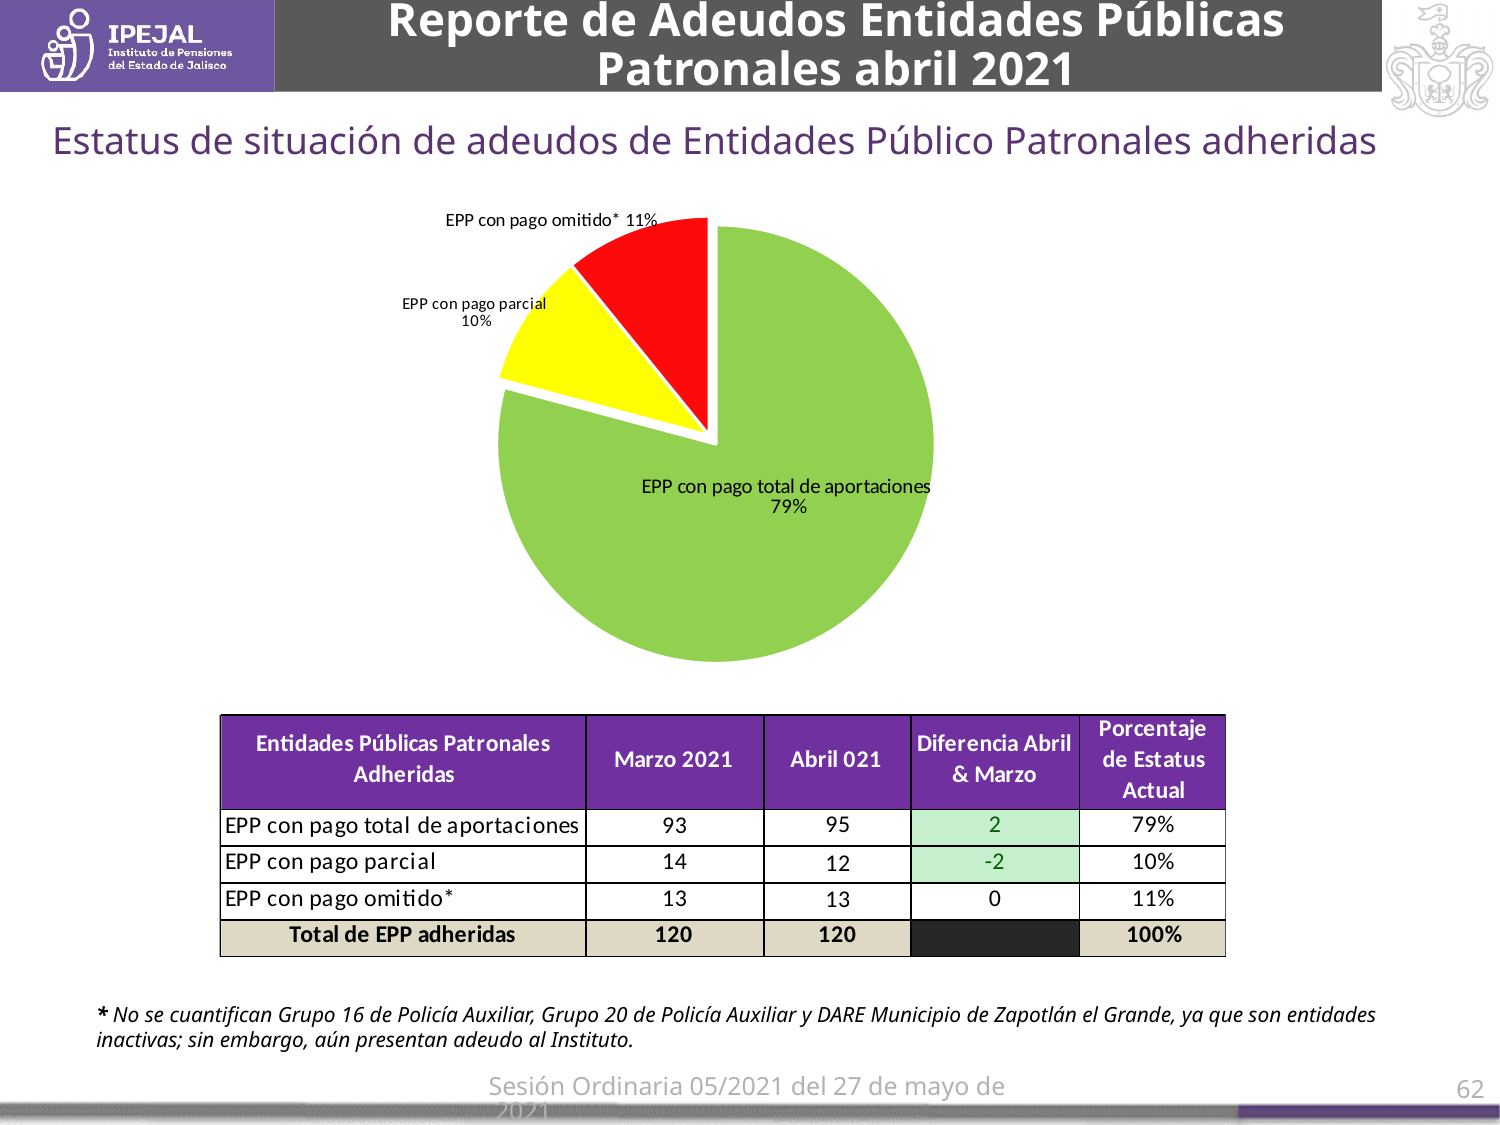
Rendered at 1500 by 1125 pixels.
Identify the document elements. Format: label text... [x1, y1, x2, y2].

footer Sesión Ordinaria 05/2021 del 27 de mayo de 2021 [473, 1060, 1027, 1118]
slide_number 62 [1149, 1060, 1500, 1121]
chart [161, 178, 1375, 701]
text_box Estatus de situación de adeudos de Entidades Público Patronales adheridas [37, 115, 1454, 184]
text_box * No se cuantifican Grupo 16 de Policía Auxiliar, Grupo 20 de Policía Auxiliar y DARE Municipio de Zapotlán el Grande, ya que son entidades inactivas; sin embargo, aún presentan adeudo al Instituto. [81, 994, 1410, 1060]
picture [219, 714, 1228, 959]
text_box Reporte de Adeudos Entidades Públicas Patronales abril 2021 [283, 5, 1390, 86]
picture [0, 1096, 1500, 1125]
picture [0, 0, 275, 92]
